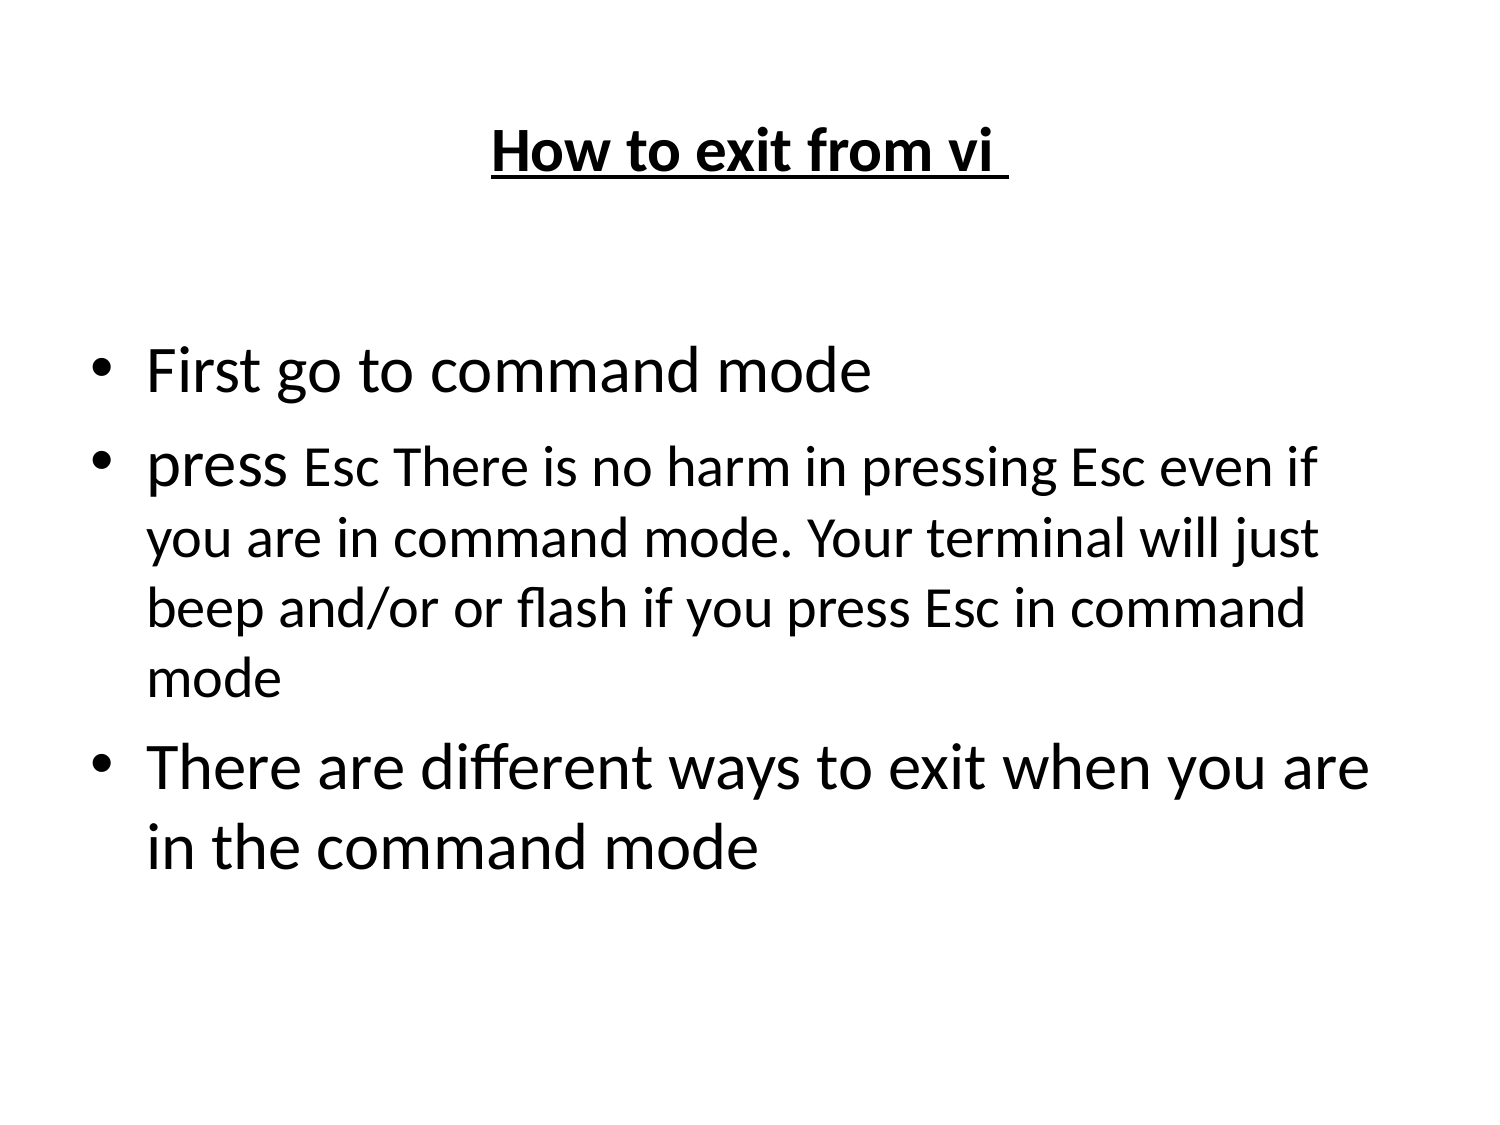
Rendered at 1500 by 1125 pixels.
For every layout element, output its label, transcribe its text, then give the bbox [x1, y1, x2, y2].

title How to exit from vi [75, 99, 1425, 224]
list First go to command mode press Esc There is no harm in pressing Esc even if you are in command mode. Your terminal will just beep and/or or flash if you press Esc in command mode There are different ways to exit when you are in the command mode [75, 224, 1425, 1005]
